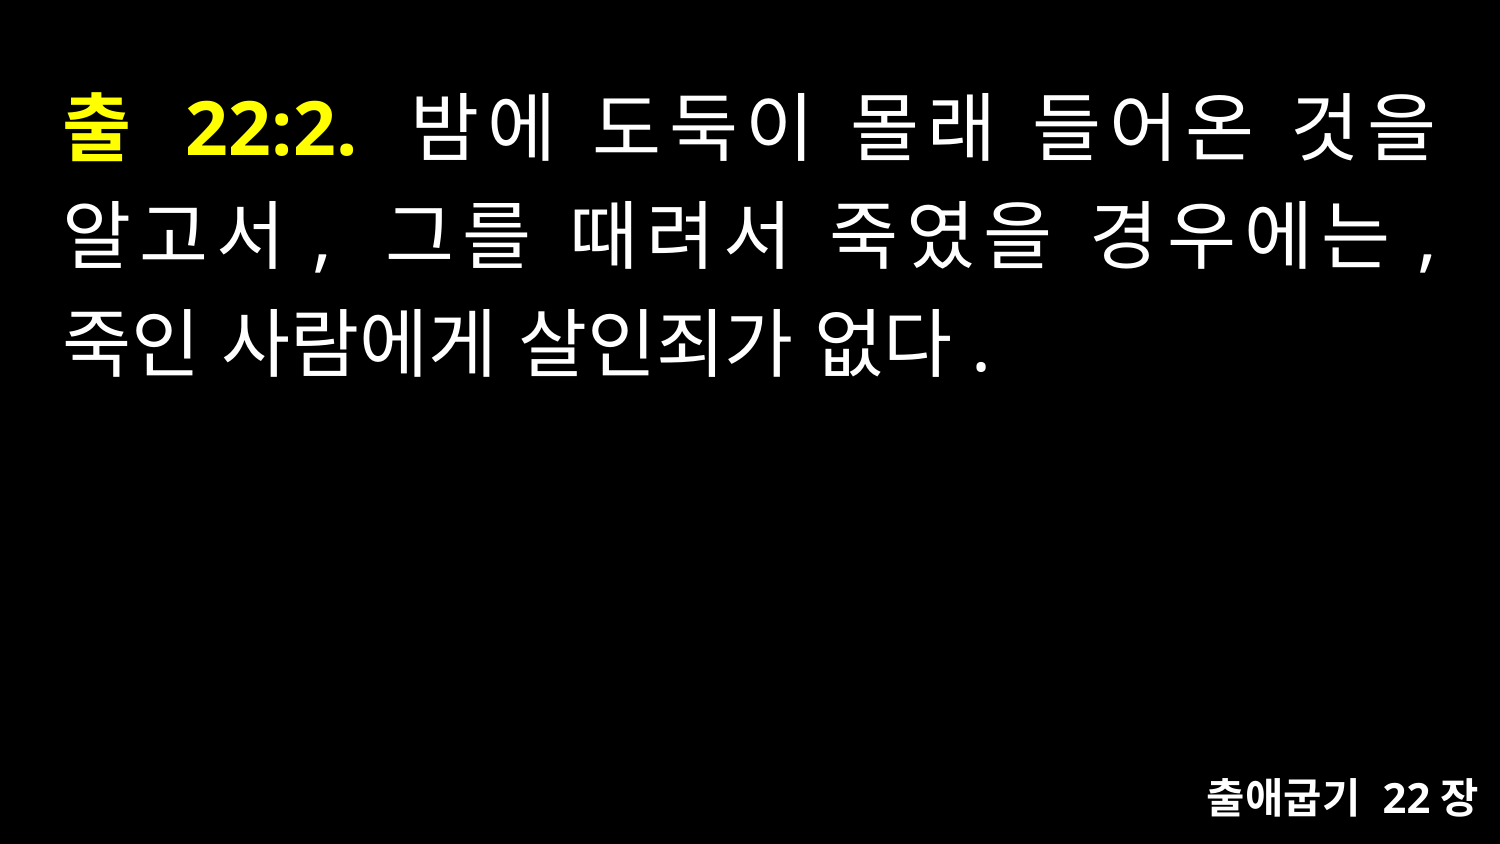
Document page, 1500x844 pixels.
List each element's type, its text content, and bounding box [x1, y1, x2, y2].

subtitle 출애굽기 22장 [916, 770, 1500, 844]
title 출 22:2. 밤에 도둑이 몰래 들어온 것을 알고서, 그를 때려서 죽였을 경우에는, 죽인 사람에게 살인죄가 없다. [0, 0, 1500, 844]
